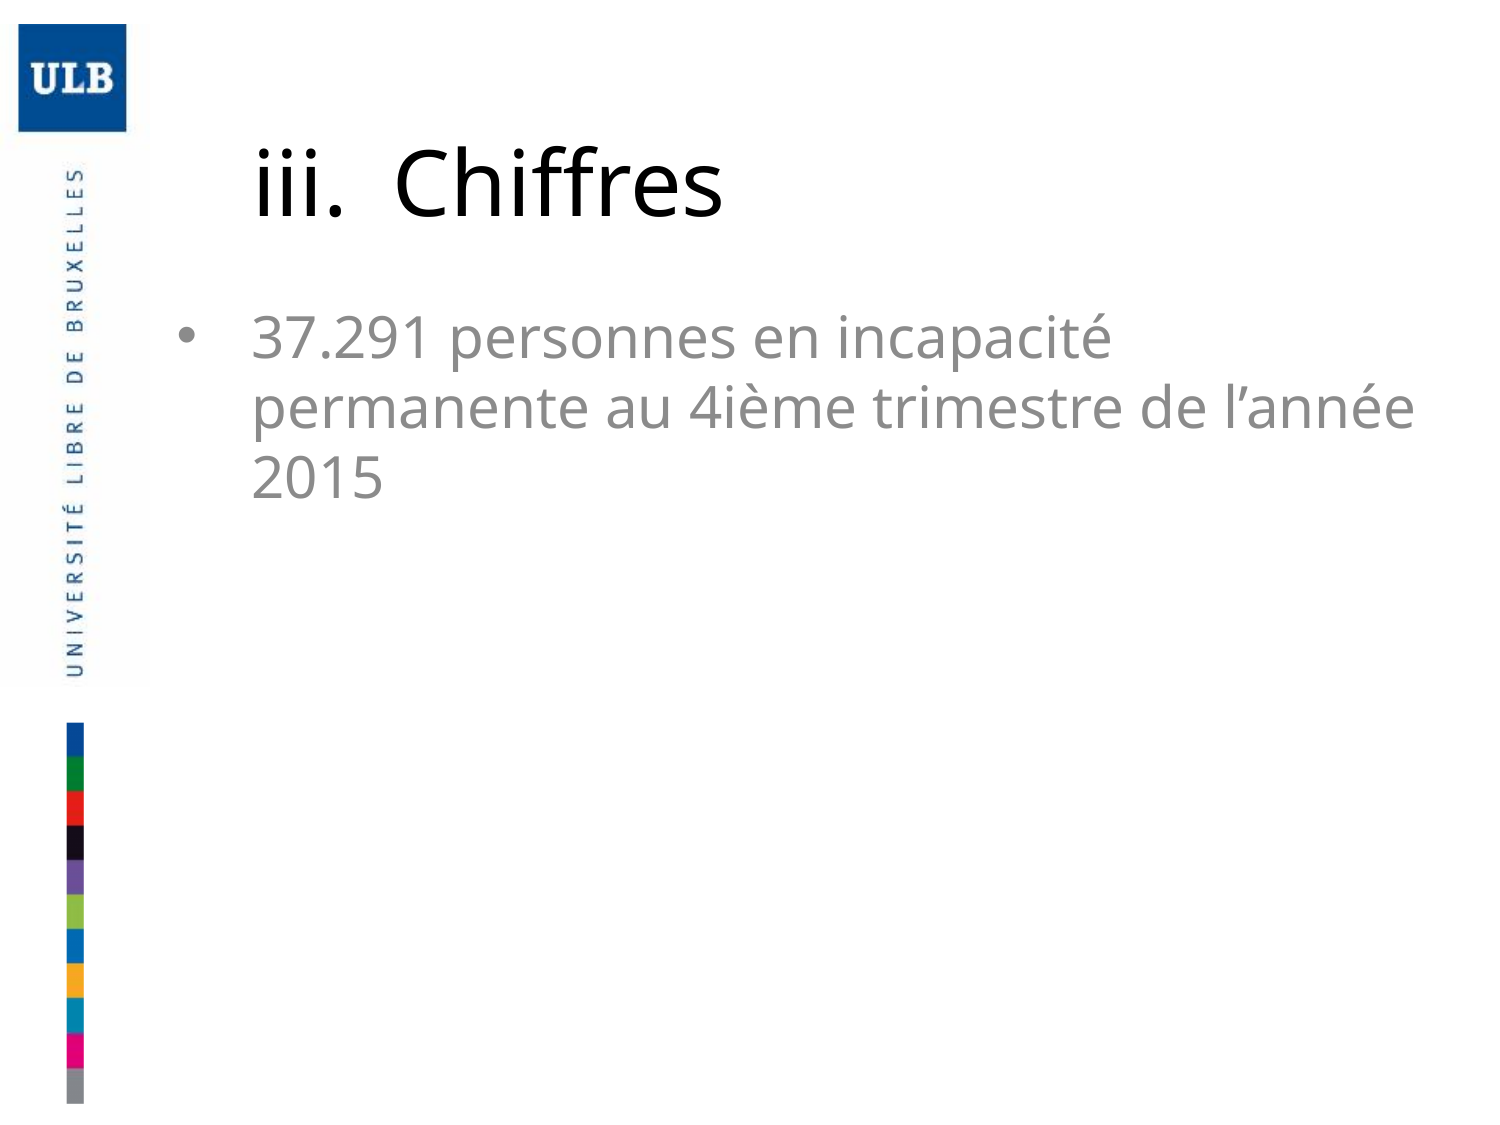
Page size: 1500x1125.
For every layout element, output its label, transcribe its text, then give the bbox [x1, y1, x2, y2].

picture [0, 24, 150, 100]
picture [67, 932, 83, 999]
picture [67, 1032, 83, 1103]
picture [67, 757, 83, 929]
picture [67, 723, 83, 754]
title Chiffres [0, 100, 994, 260]
subtitle 37.291 personnes en incapacité permanente au 4ième trimestre de l’année 2015 [161, 292, 1476, 1061]
picture [0, 260, 150, 687]
